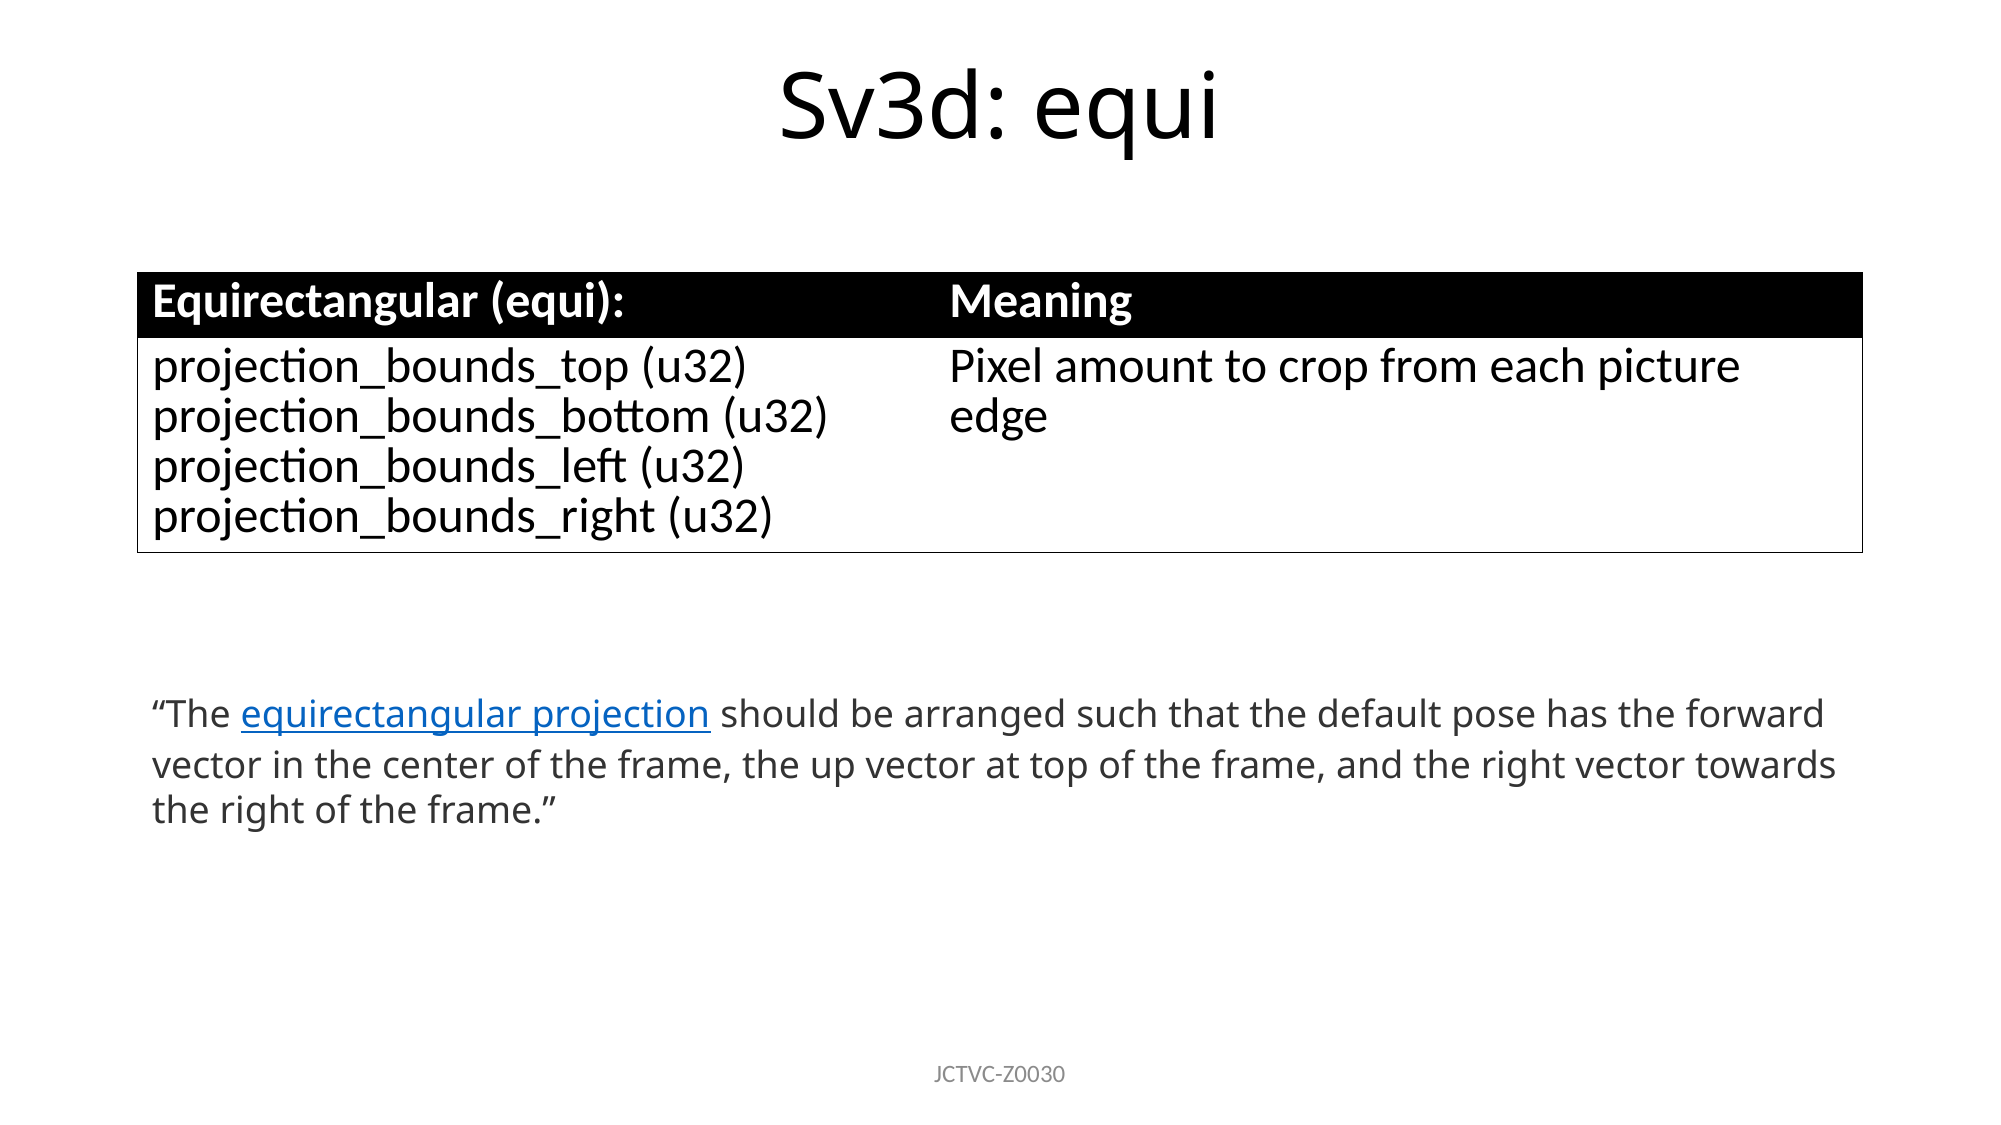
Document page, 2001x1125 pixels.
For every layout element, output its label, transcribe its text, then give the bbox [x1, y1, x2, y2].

table_header Meaning [934, 273, 1862, 337]
title Sv3d: equi [137, 0, 1863, 218]
table_header Equirectangular (equi): [138, 273, 934, 337]
footer JCTVC-Z0030 [662, 1042, 1338, 1103]
table_cell Pixel amount to crop from each picture edge [934, 338, 1862, 552]
text_box “The equirectangular projection should be arranged such that the default pose has the forward vector in the center of the frame, the up vector at top of the frame, and the right vector towards the right of the frame.” [137, 682, 1863, 839]
table_cell projection_bounds_top (u32) projection_bounds_bottom (u32) projection_bounds_left (u32) projection_bounds_right (u32) [138, 338, 934, 552]
